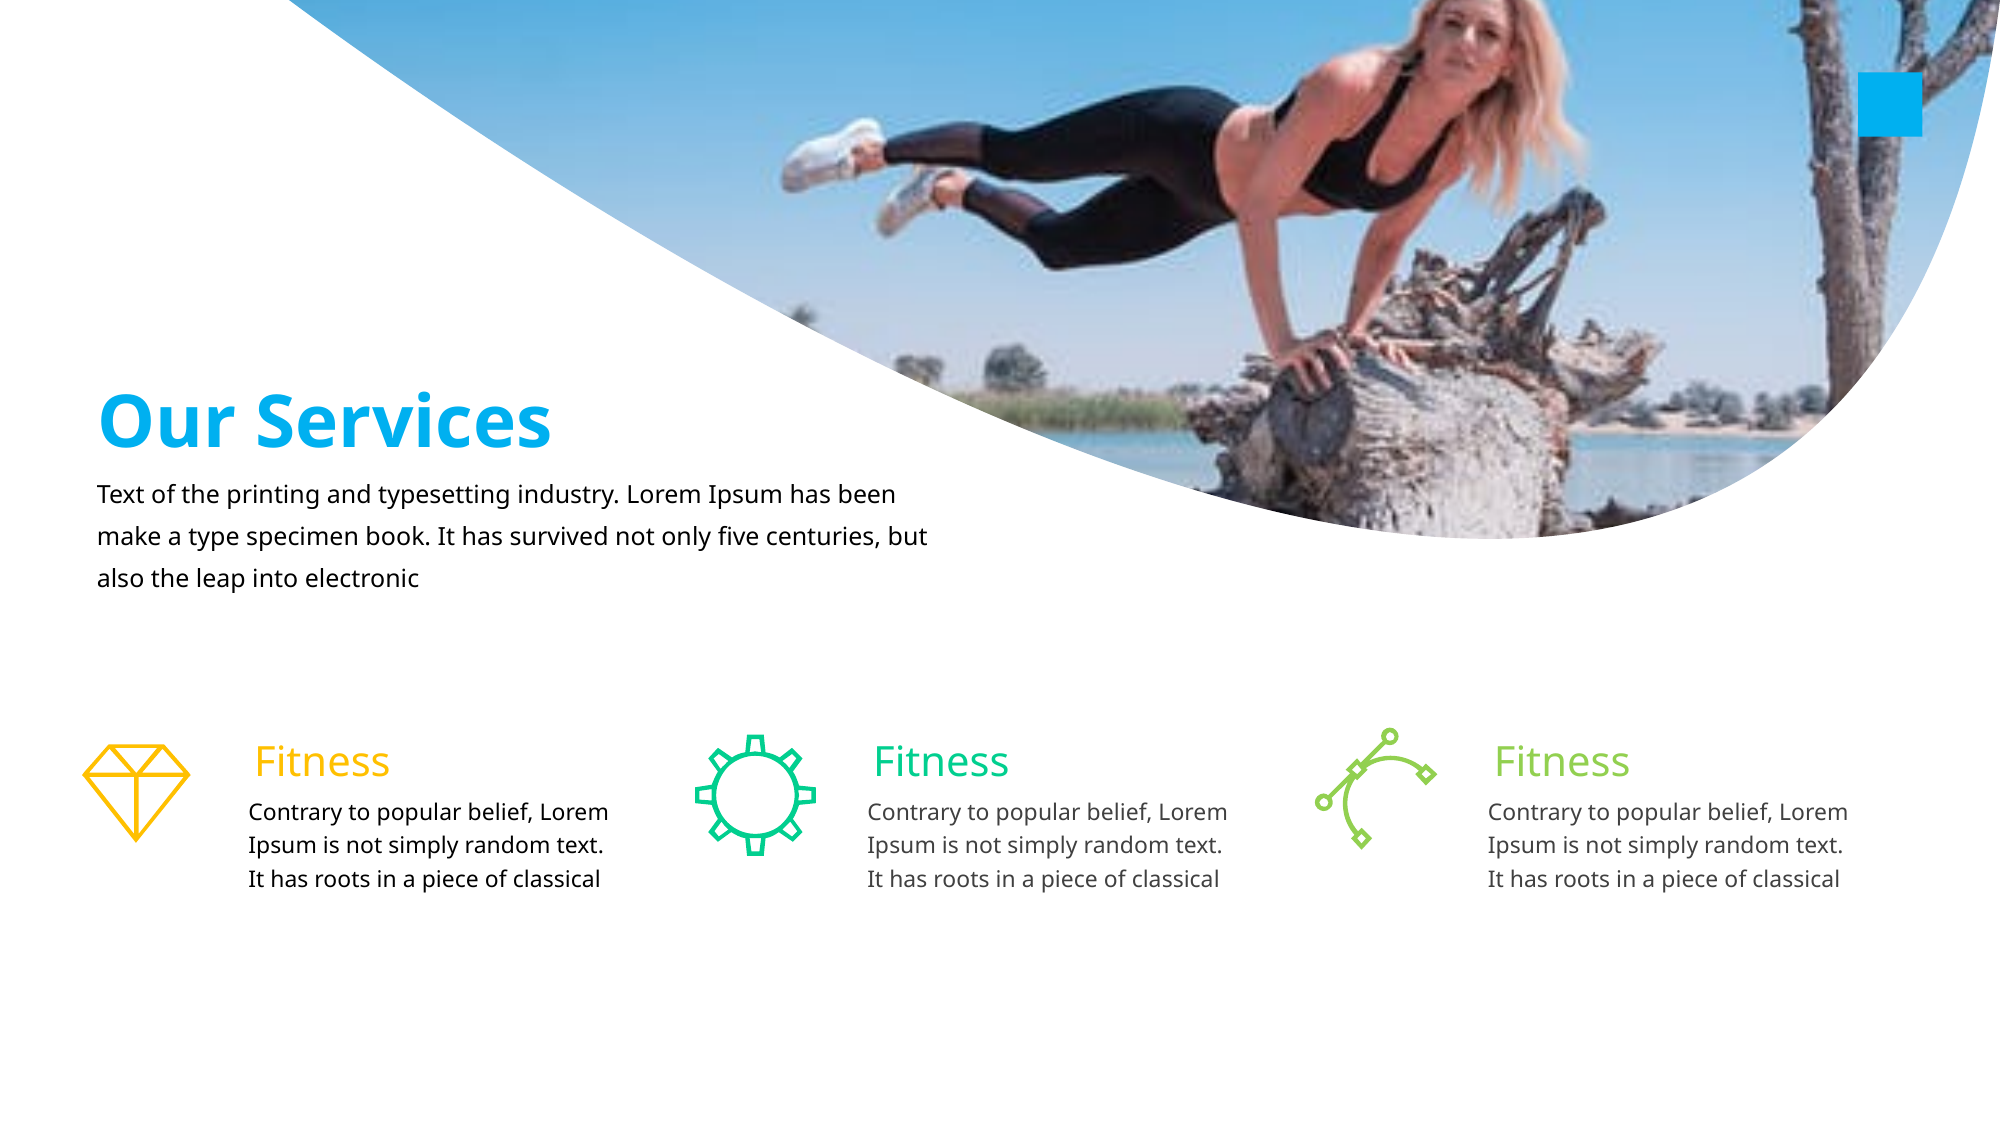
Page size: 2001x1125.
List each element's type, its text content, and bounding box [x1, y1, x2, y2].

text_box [694, 727, 1247, 901]
picture [288, 0, 2000, 539]
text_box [81, 727, 628, 901]
text_box Text of the printing and typesetting industry. Lorem Ipsum has been make a type specimen book. It has survived not only five centuries, but also the leap into electronic [82, 459, 955, 600]
text_box Our Services [82, 367, 288, 459]
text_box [1314, 727, 1868, 901]
